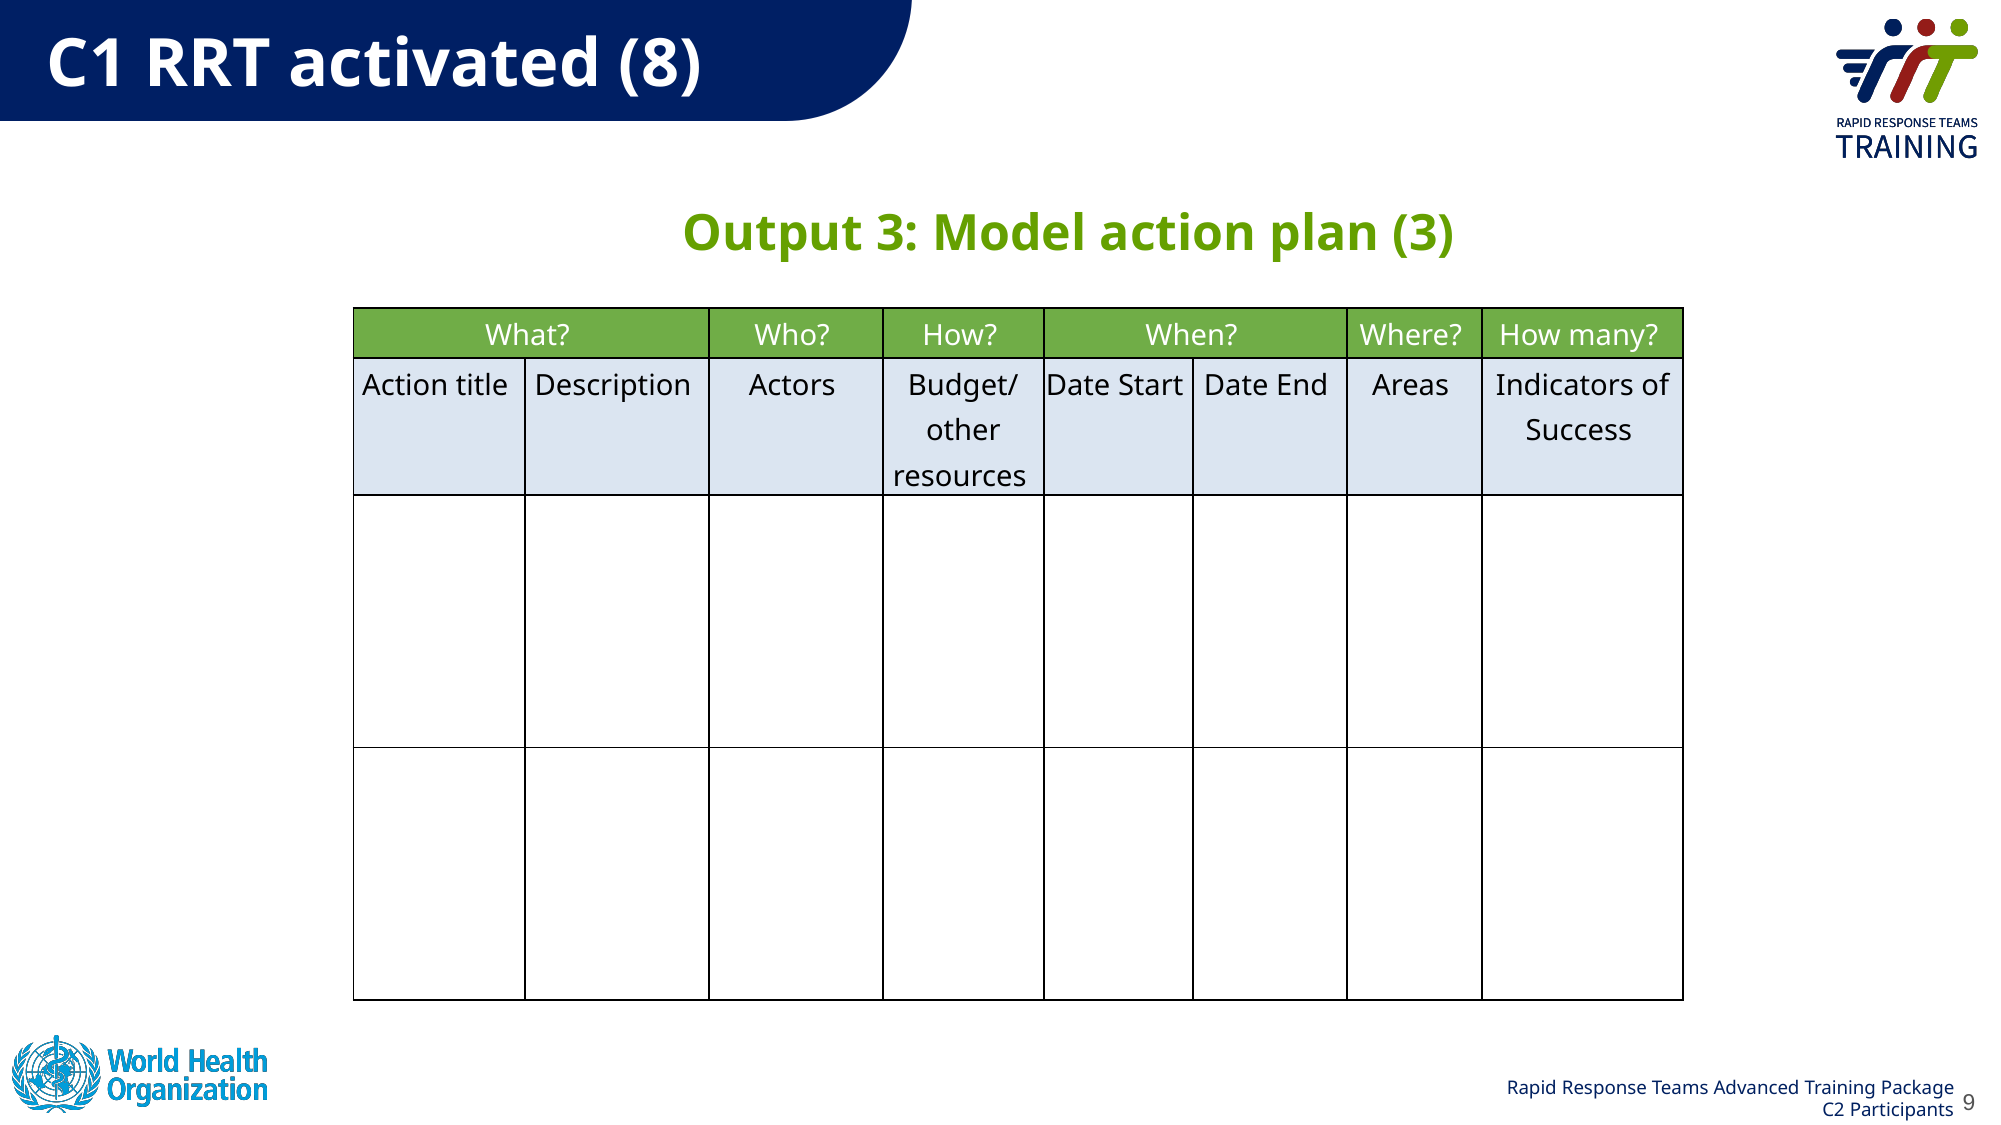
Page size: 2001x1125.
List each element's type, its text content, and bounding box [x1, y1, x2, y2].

table_cell Action title [354, 359, 524, 494]
table_header When? [1045, 309, 1346, 357]
table_cell [526, 496, 708, 747]
picture [22, 1062, 26, 1077]
table_cell Date Start [1045, 359, 1192, 494]
picture [71, 1053, 90, 1091]
table_cell [1348, 748, 1481, 999]
table_cell [526, 748, 708, 999]
picture [12, 1035, 54, 1068]
table_cell Description [526, 359, 708, 494]
table_header What? [354, 309, 708, 357]
picture [59, 1035, 267, 1113]
table_cell [354, 748, 524, 999]
picture [36, 1088, 78, 1105]
table_cell Budget/ other resources [884, 359, 1043, 494]
picture [50, 1108, 62, 1113]
table_cell [1483, 496, 1682, 747]
table_header Where? [1348, 309, 1481, 357]
table_header How? [884, 309, 1043, 357]
table_cell [354, 496, 524, 747]
text_box C1 RRT activated (8) [39, 12, 1033, 108]
table_cell [1194, 496, 1346, 747]
picture [40, 1062, 47, 1070]
table_cell [1194, 748, 1346, 999]
picture [0, 0, 912, 121]
table_cell [710, 496, 882, 747]
table_cell [884, 496, 1043, 747]
picture [12, 1083, 48, 1113]
picture [34, 1054, 43, 1078]
table_cell [884, 748, 1043, 999]
picture [1835, 19, 1978, 167]
table_cell [1348, 496, 1481, 747]
table_header Who? [710, 309, 882, 357]
table_cell [1483, 748, 1682, 999]
table_cell Date End [1194, 359, 1346, 494]
table_cell [1045, 496, 1192, 747]
table_header How many? [1483, 309, 1682, 357]
table_cell Actors [710, 359, 882, 494]
picture [46, 1056, 54, 1062]
table_cell Indicators of Success [1483, 359, 1682, 494]
table_cell Areas [1348, 359, 1481, 494]
list Output 3: Model action plan (3) [574, 199, 1924, 964]
table_cell [710, 748, 882, 999]
table_cell [1045, 748, 1192, 999]
picture [30, 1083, 37, 1091]
picture [24, 1054, 36, 1087]
